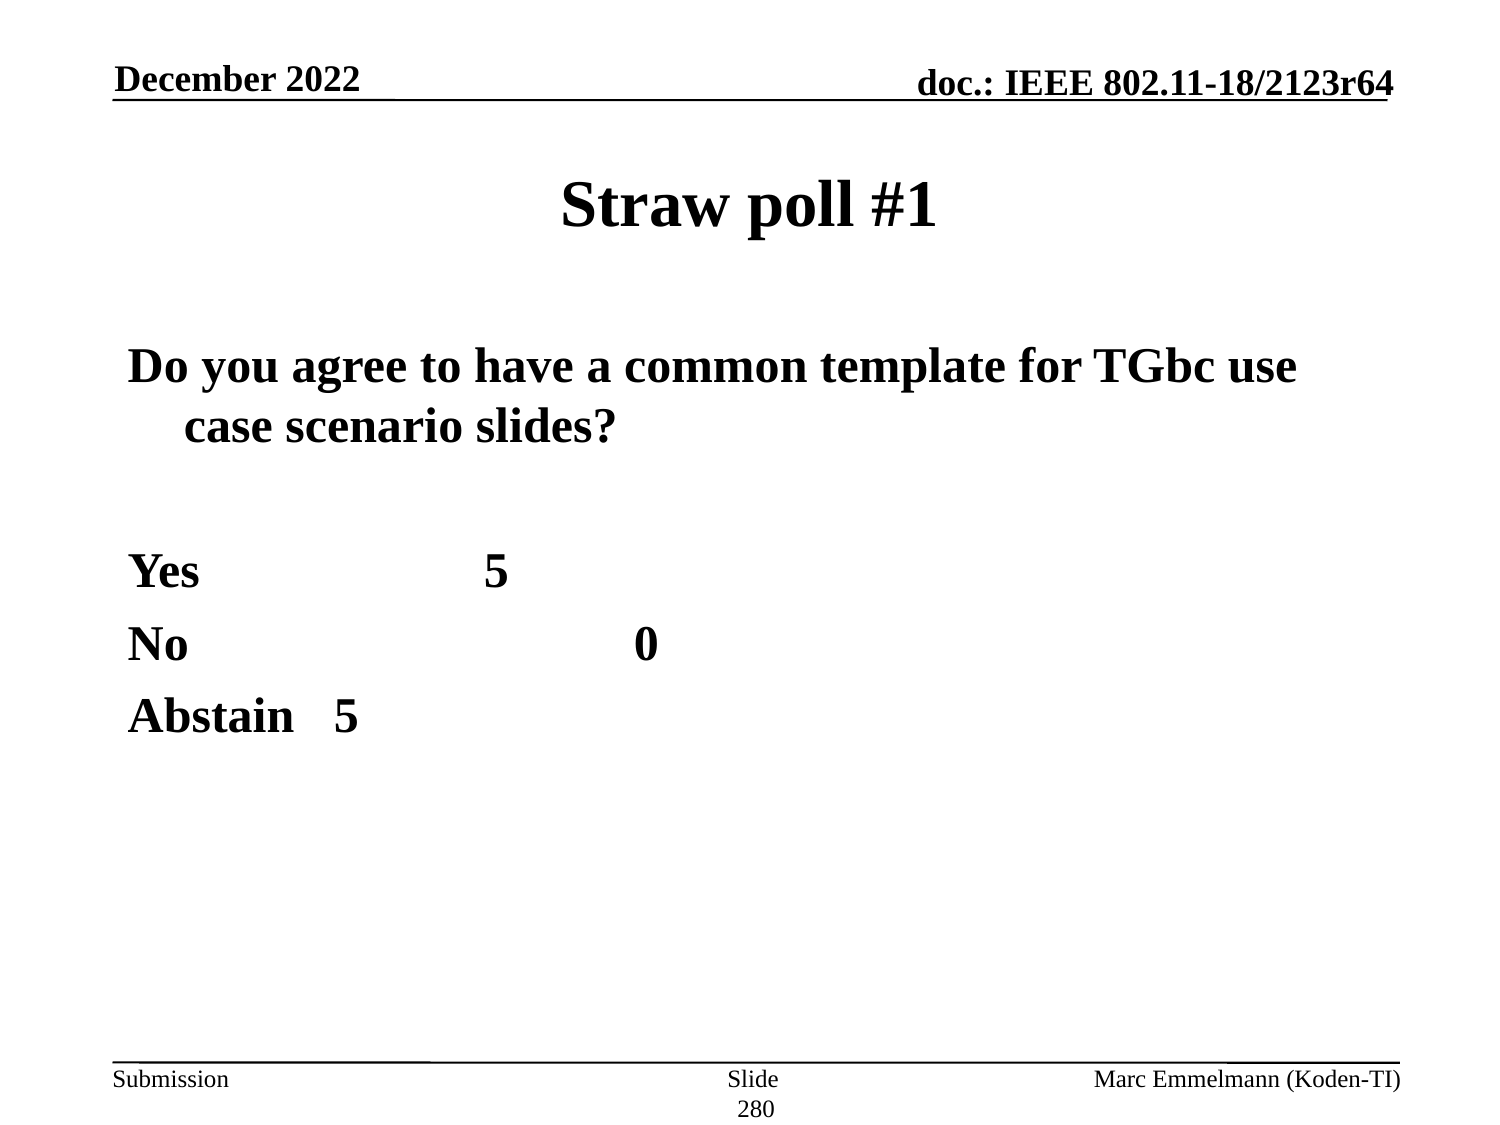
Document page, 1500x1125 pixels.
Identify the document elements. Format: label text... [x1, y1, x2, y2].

title Straw poll #1 [112, 112, 1388, 288]
footer Marc Emmelmann (Koden-TI) [878, 1061, 1402, 1093]
list Do you agree to have a common template for TGbc use case scenario slides? Yes 5 No 0 Abstain 5 [112, 324, 1388, 1000]
slide_number Slide 280 [712, 1061, 800, 1123]
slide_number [114, 54, 423, 100]
